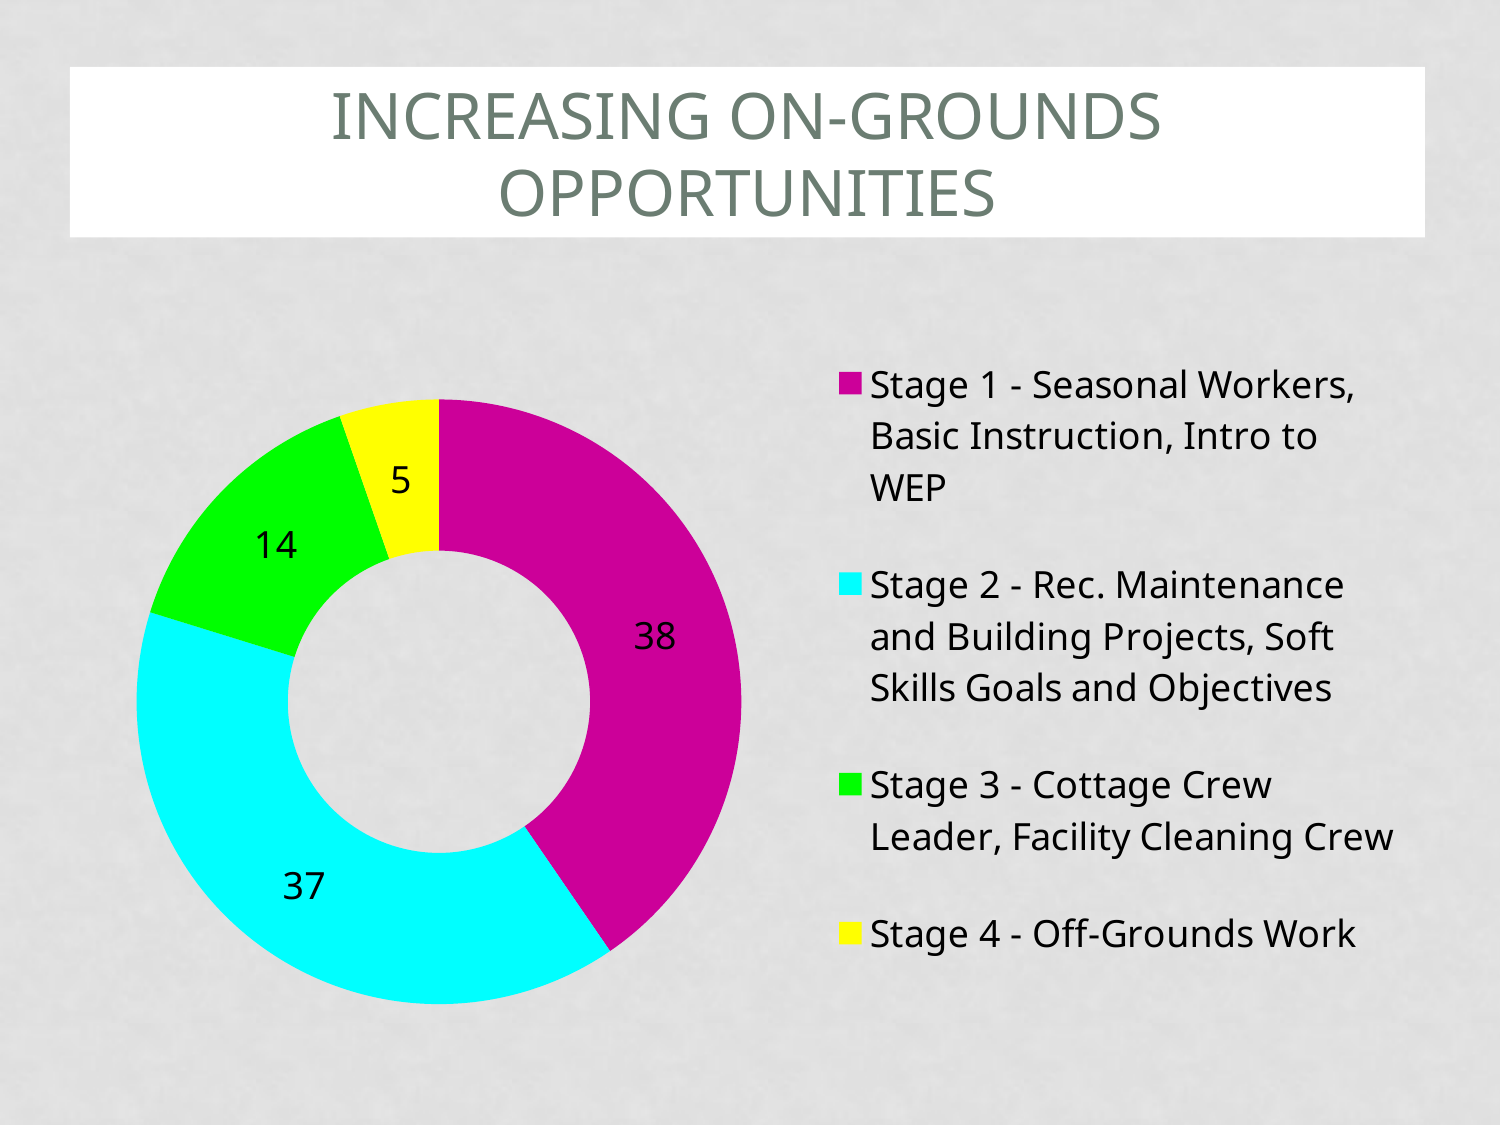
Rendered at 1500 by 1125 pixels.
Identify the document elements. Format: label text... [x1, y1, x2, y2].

chart [74, 287, 1426, 1006]
title Increasing On-grounds opportunities [69, 66, 1425, 238]
